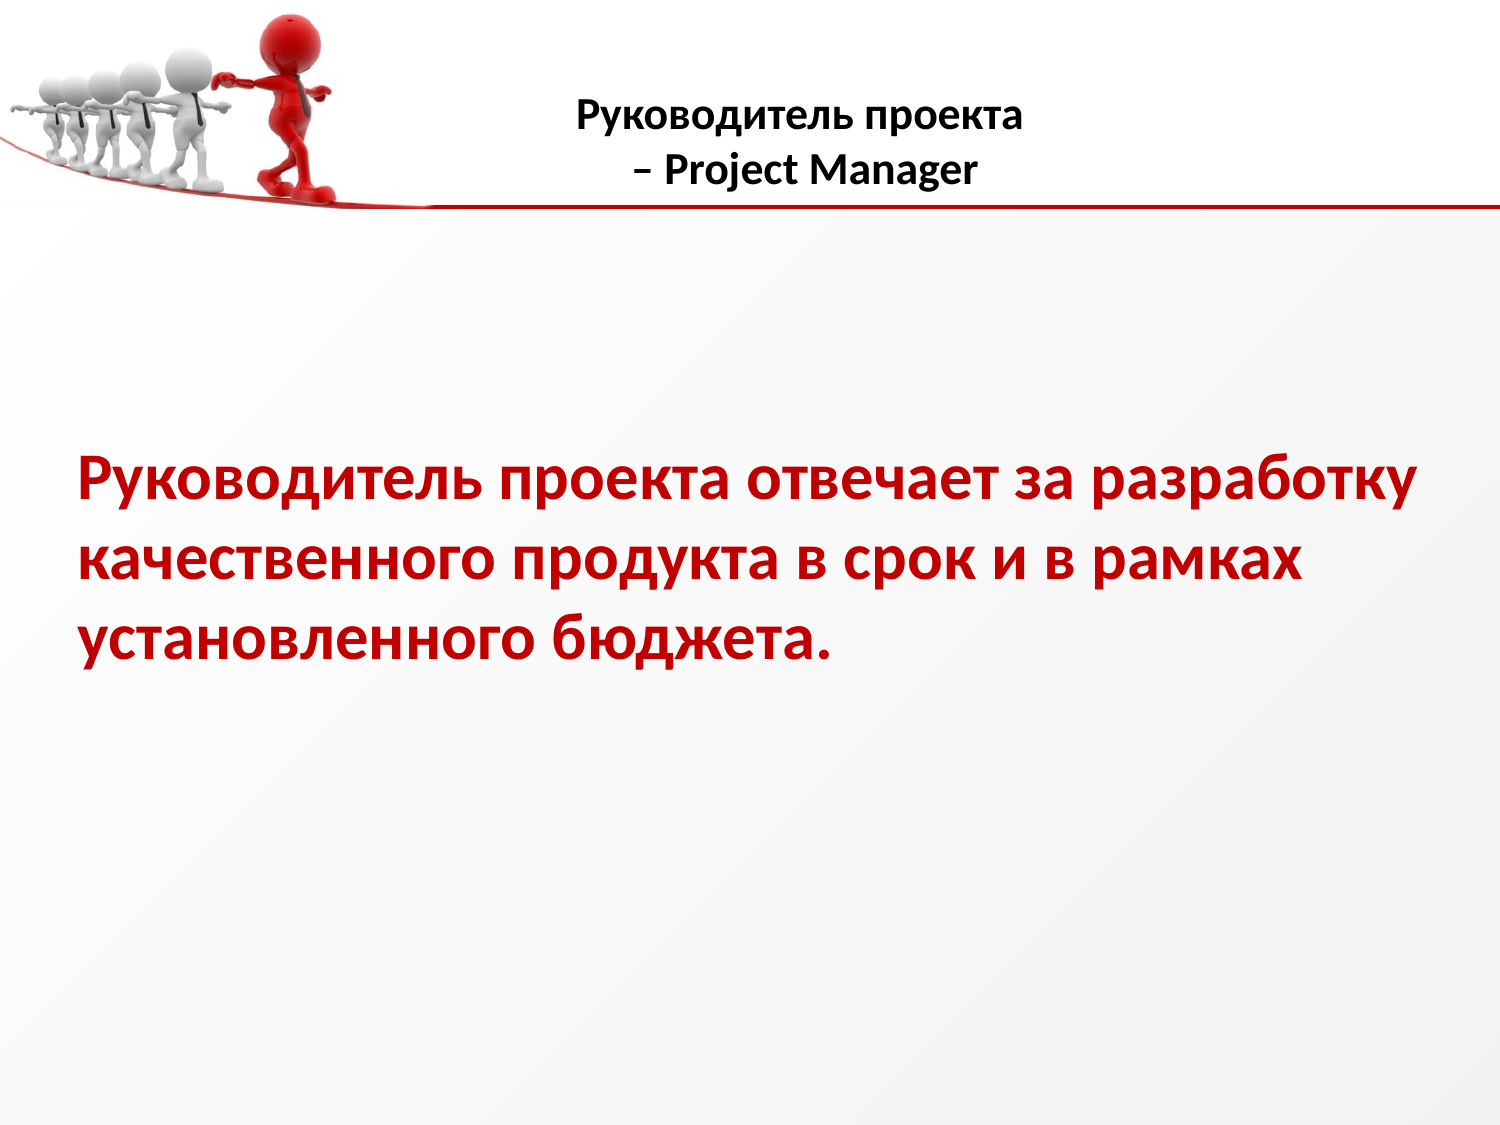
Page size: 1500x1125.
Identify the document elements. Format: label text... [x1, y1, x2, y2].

title Руководитель проекта – Project Manager [125, 75, 1475, 263]
picture [0, 0, 437, 209]
list Руководитель проекта отвечает за разработку качественного продукта в срок и в рамках установленного бюджета. [62, 425, 1475, 925]
